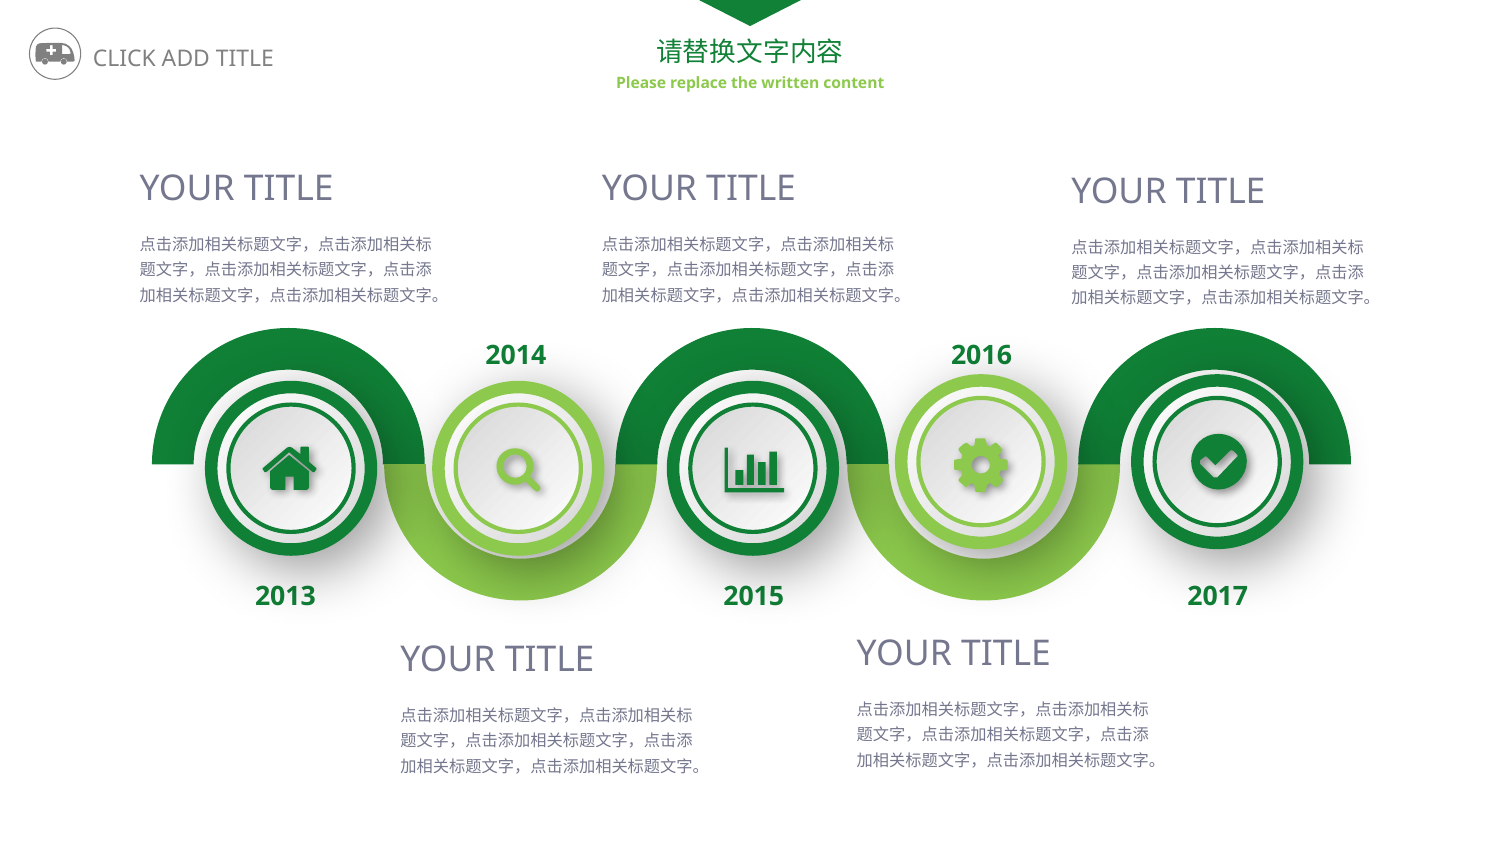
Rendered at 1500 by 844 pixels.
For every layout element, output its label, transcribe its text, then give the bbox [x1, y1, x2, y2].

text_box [1137, 380, 1298, 544]
text_box [149, 325, 341, 467]
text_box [438, 386, 599, 550]
text_box YOUR TITLE [1060, 162, 1344, 216]
text_box Please replace the written content [601, 65, 899, 99]
text_box 点击添加相关标题文字，点击添加相关标题文字，点击添加相关标题文字，点击添加相关标题文字，点击添加相关标题文字。 [845, 687, 1173, 776]
text_box 点击添加相关标题文字，点击添加相关标题文字，点击添加相关标题文字，点击添加相关标题文字，点击添加相关标题文字。 [1060, 225, 1388, 313]
text_box 点击添加相关标题文字，点击添加相关标题文字，点击添加相关标题文字，点击添加相关标题文字，点击添加相关标题文字。 [389, 693, 717, 781]
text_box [257, 337, 1246, 611]
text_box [672, 386, 834, 550]
text_box YOUR TITLE [389, 630, 673, 685]
text_box YOUR TITLE [128, 159, 412, 214]
text_box YOUR TITLE [590, 159, 874, 214]
text_box [694, 0, 806, 28]
text_box 点击添加相关标题文字，点击添加相关标题文字，点击添加相关标题文字，点击添加相关标题文字，点击添加相关标题文字。 [128, 222, 456, 310]
text_box [1162, 325, 1354, 465]
text_box [700, 325, 804, 336]
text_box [900, 380, 1062, 544]
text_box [210, 386, 372, 550]
text_box YOUR TITLE [845, 624, 1129, 679]
text_box 请替换文字内容 [641, 27, 859, 75]
text_box 点击添加相关标题文字，点击添加相关标题文字，点击添加相关标题文字，点击添加相关标题文字，点击添加相关标题文字。 [590, 222, 918, 310]
